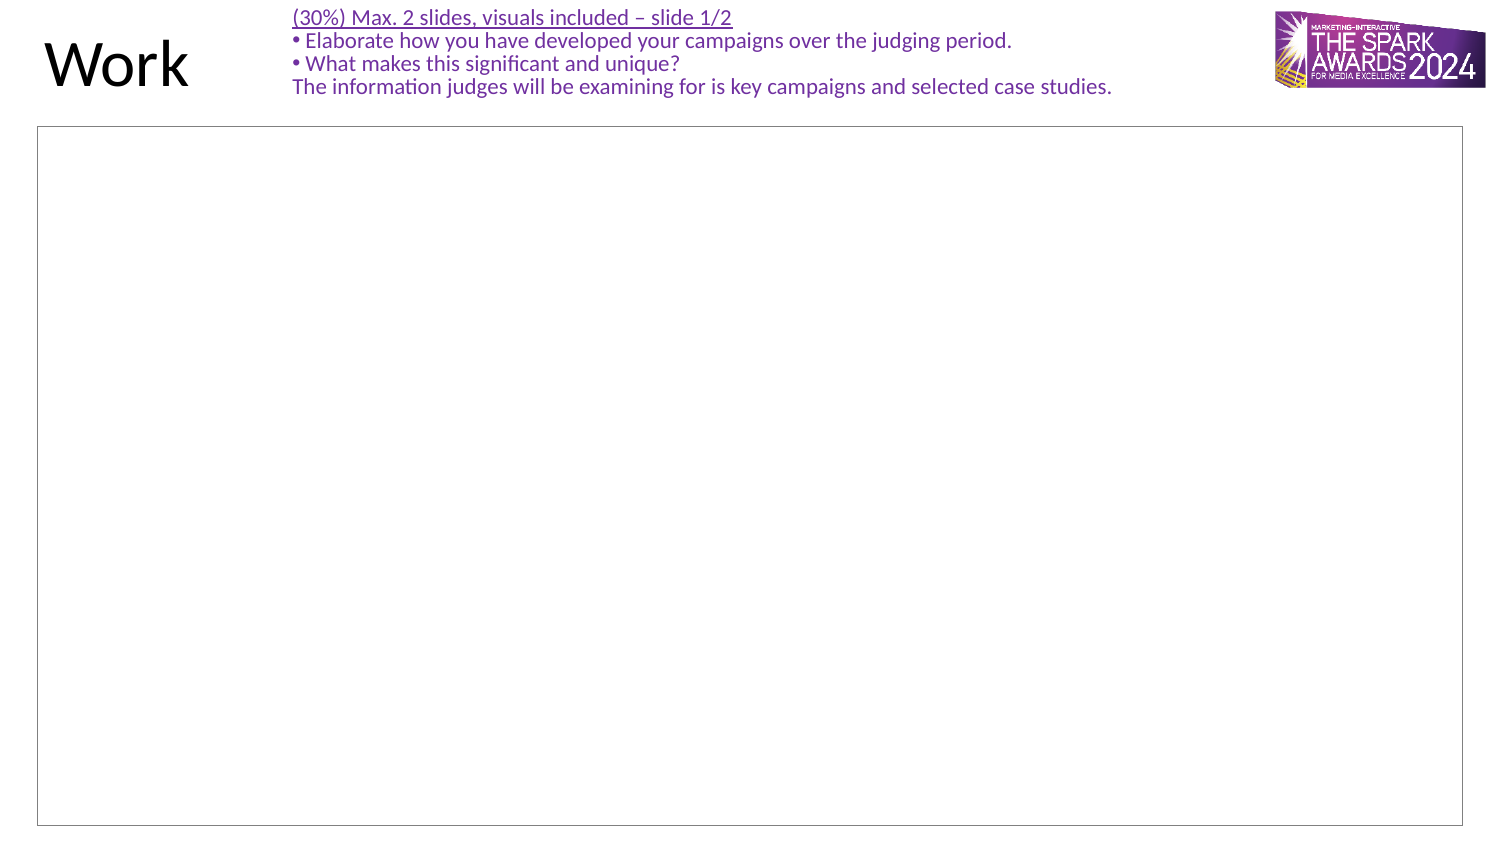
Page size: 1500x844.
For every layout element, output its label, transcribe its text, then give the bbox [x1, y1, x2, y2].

picture [1329, 2, 1499, 97]
text_box Work [29, 15, 277, 103]
text_box (30%) Max. 2 slides, visuals included – slide 1/2 Elaborate how you have developed your campaigns over the judging period. What makes this significant and unique? The information judges will be examining for is key campaigns and selected case studies. [277, 0, 1329, 107]
table_header [38, 127, 1462, 825]
